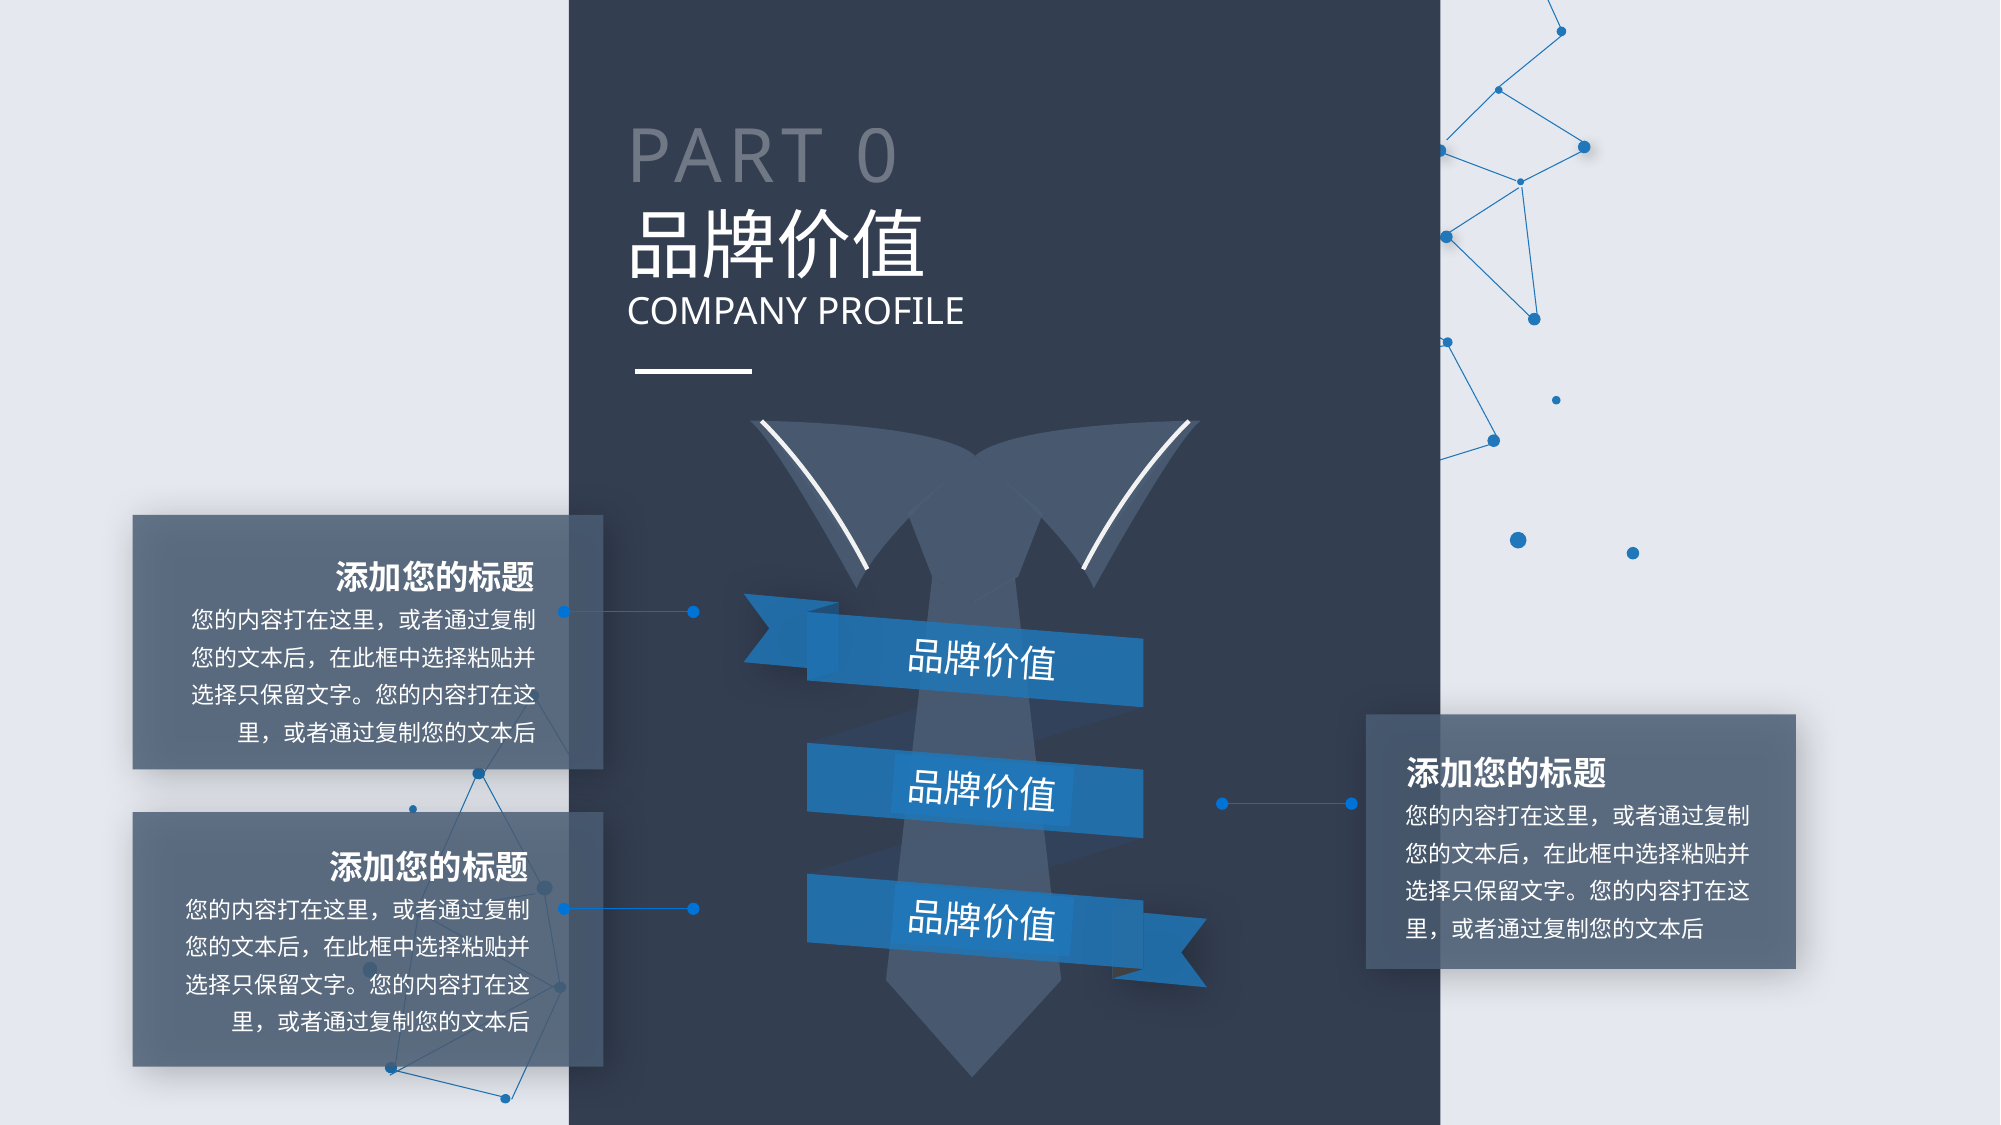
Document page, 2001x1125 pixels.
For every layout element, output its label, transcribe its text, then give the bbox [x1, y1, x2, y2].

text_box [807, 611, 1144, 708]
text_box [807, 742, 1144, 839]
text_box 您的内容打在这里，或者通过复制您的文本后，在此框中选择粘贴并选择只保留文字。您的内容打在这里，或者通过复制您的文本后 [161, 588, 552, 754]
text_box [611, 99, 1278, 372]
text_box [743, 593, 749, 601]
text_box [1201, 918, 1207, 927]
text_box 添加您的标题 [320, 541, 550, 604]
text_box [749, 420, 1201, 1078]
text_box 您的内容打在这里，或者通过复制您的文本后，在此框中选择粘贴并选择只保留文字。您的内容打在这里，或者通过复制您的文本后 [1390, 784, 1781, 950]
text_box [1365, 713, 1797, 970]
text_box [132, 514, 604, 771]
text_box [743, 655, 749, 663]
text_box 添加您的标题 [314, 830, 544, 894]
text_box [1201, 979, 1207, 988]
text_box 您的内容打在这里，或者通过复制您的文本后，在此框中选择粘贴并选择只保留文字。您的内容打在这里，或者通过复制您的文本后 [155, 878, 546, 1043]
text_box 添加您的标题 [1391, 736, 1622, 800]
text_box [807, 873, 1144, 970]
text_box [132, 811, 604, 1068]
